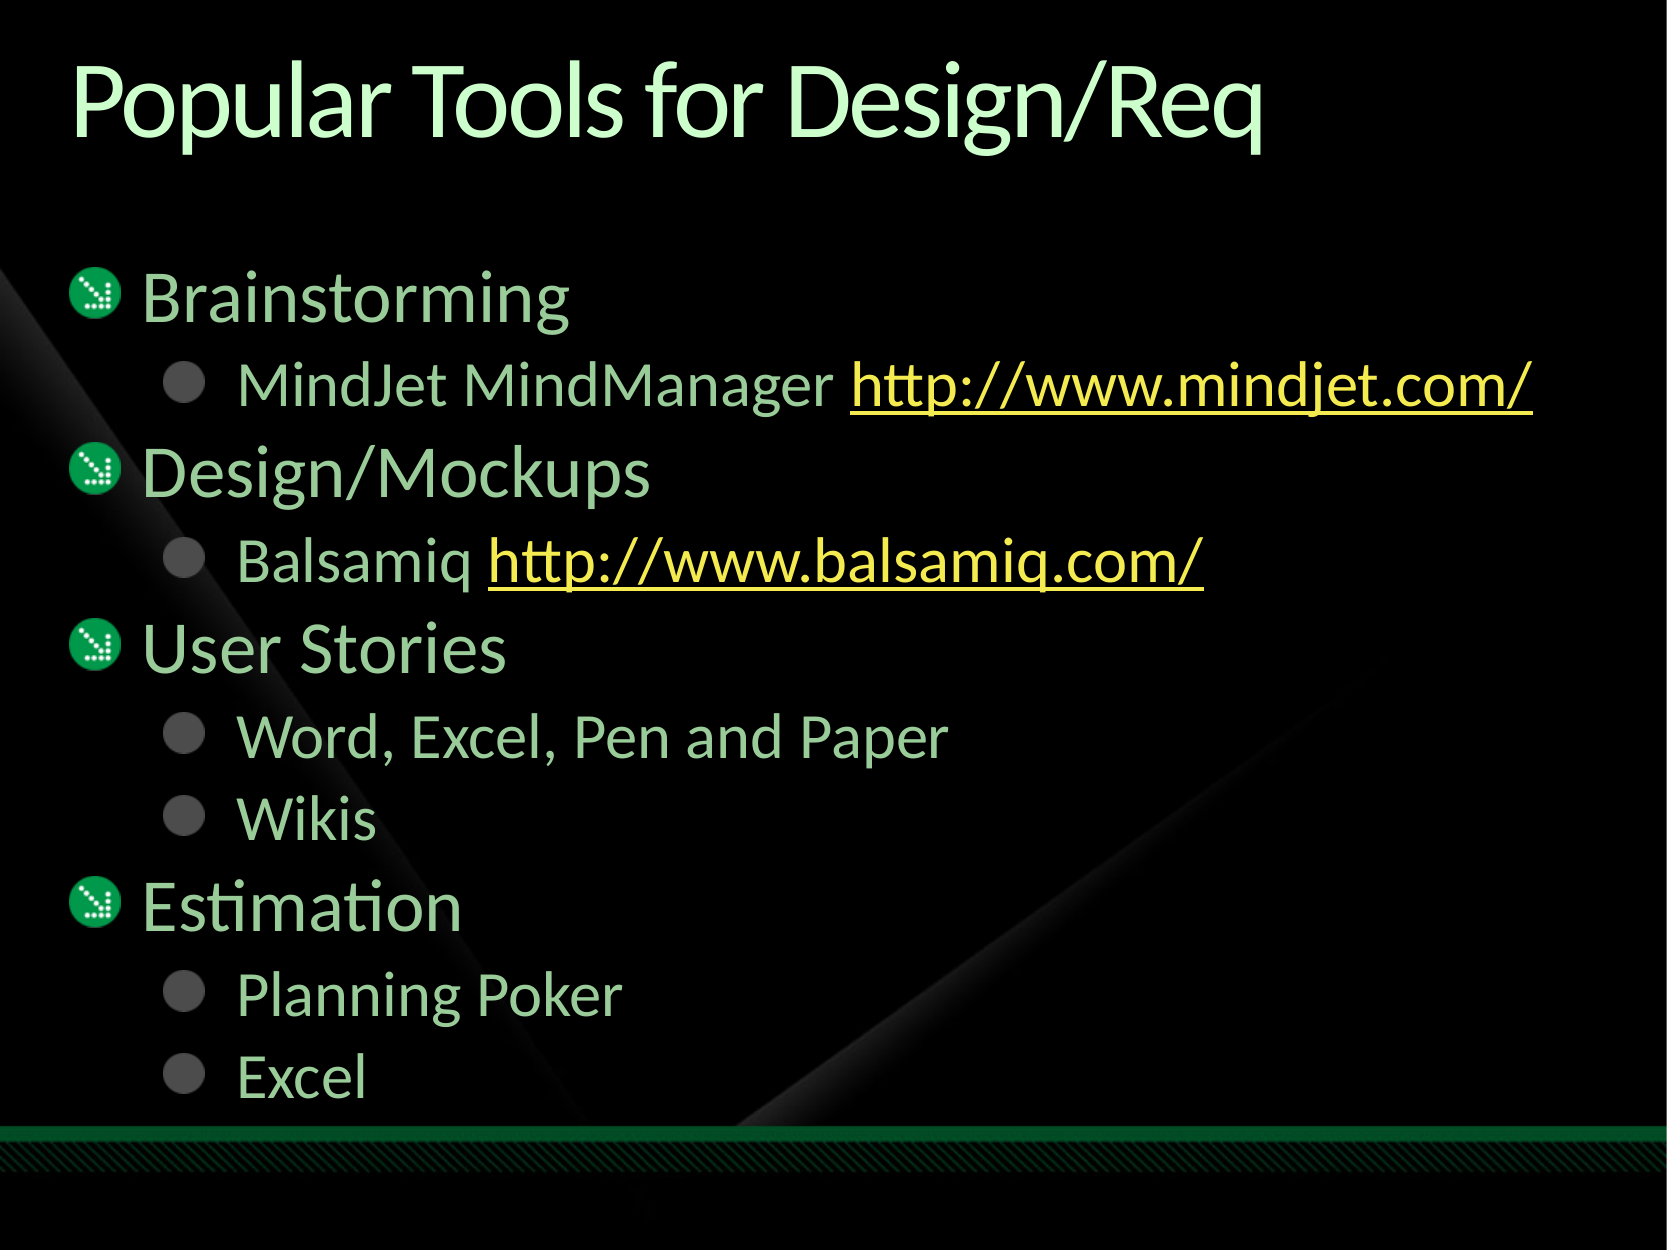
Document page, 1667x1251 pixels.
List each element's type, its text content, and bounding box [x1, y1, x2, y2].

title Popular Tools for Design/Req [69, 41, 1598, 164]
picture [0, 0, 1667, 1250]
list Brainstorming MindJet MindManager http://www.mindjet.com/ Design/Mockups Balsamiq http://www.balsamiq.com/ User Stories Word, Excel, Pen and Paper Wikis Estimation Planning Poker Excel [69, 257, 1598, 1242]
